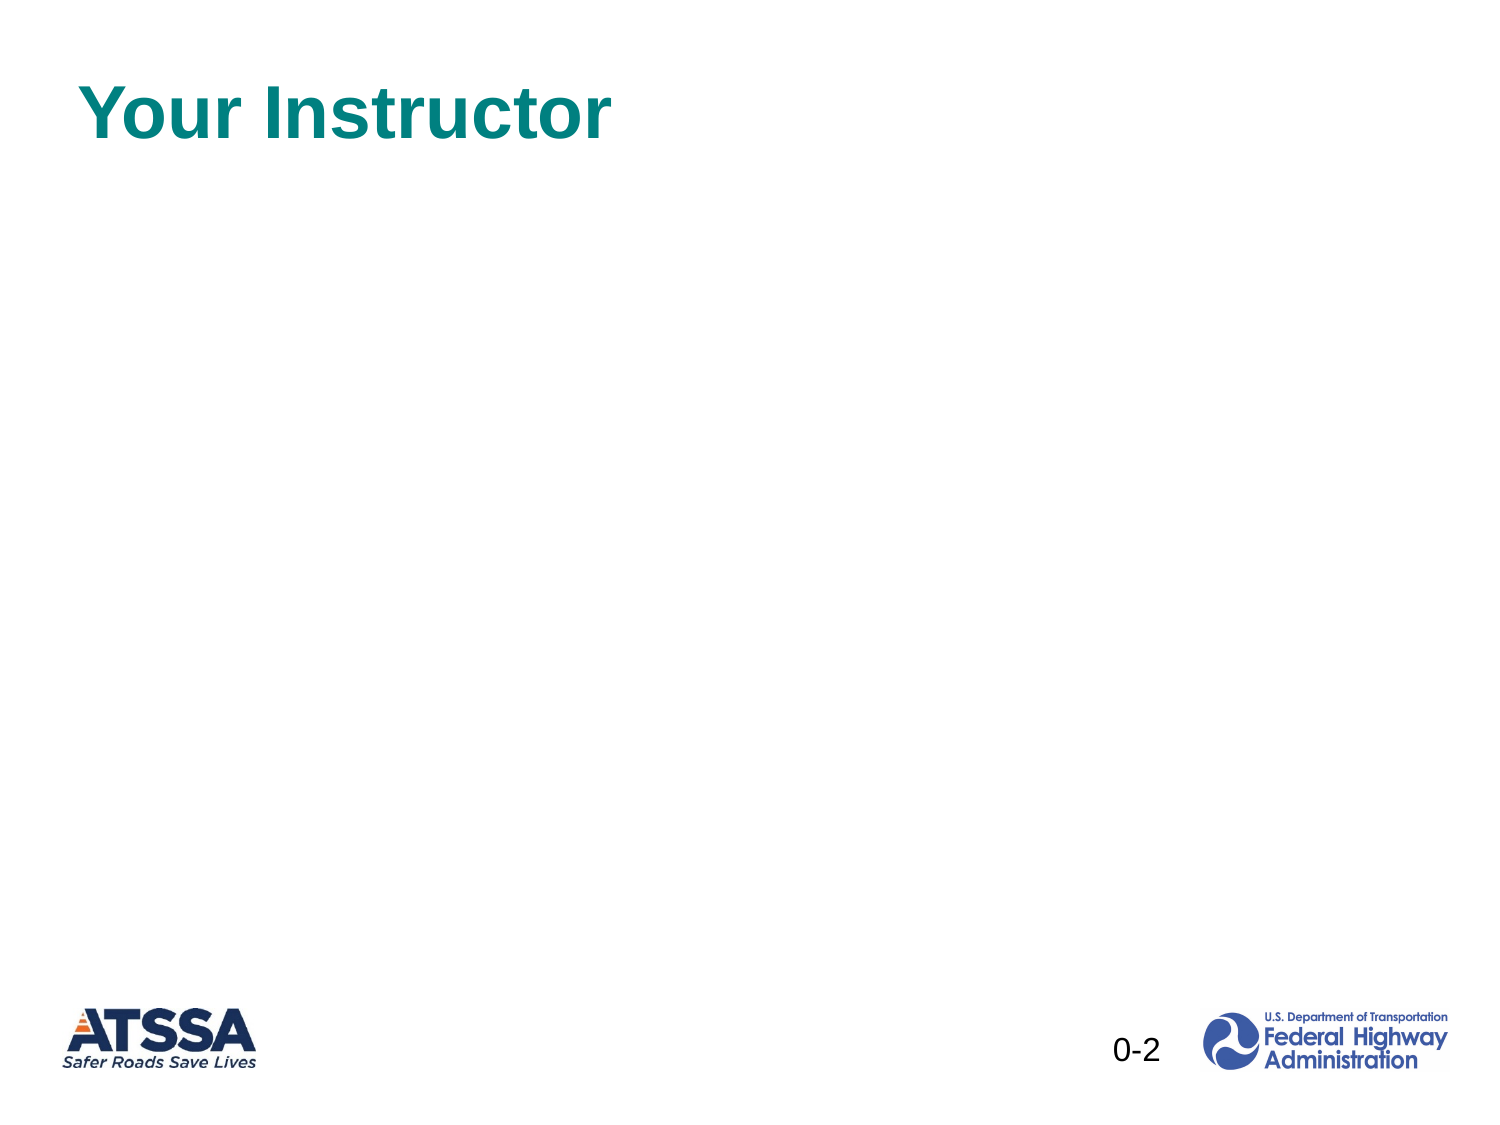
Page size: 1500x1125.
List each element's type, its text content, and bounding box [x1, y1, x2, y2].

title Your Instructor [62, 0, 1500, 218]
picture [62, 1008, 256, 1068]
picture [1200, 1008, 1450, 1072]
